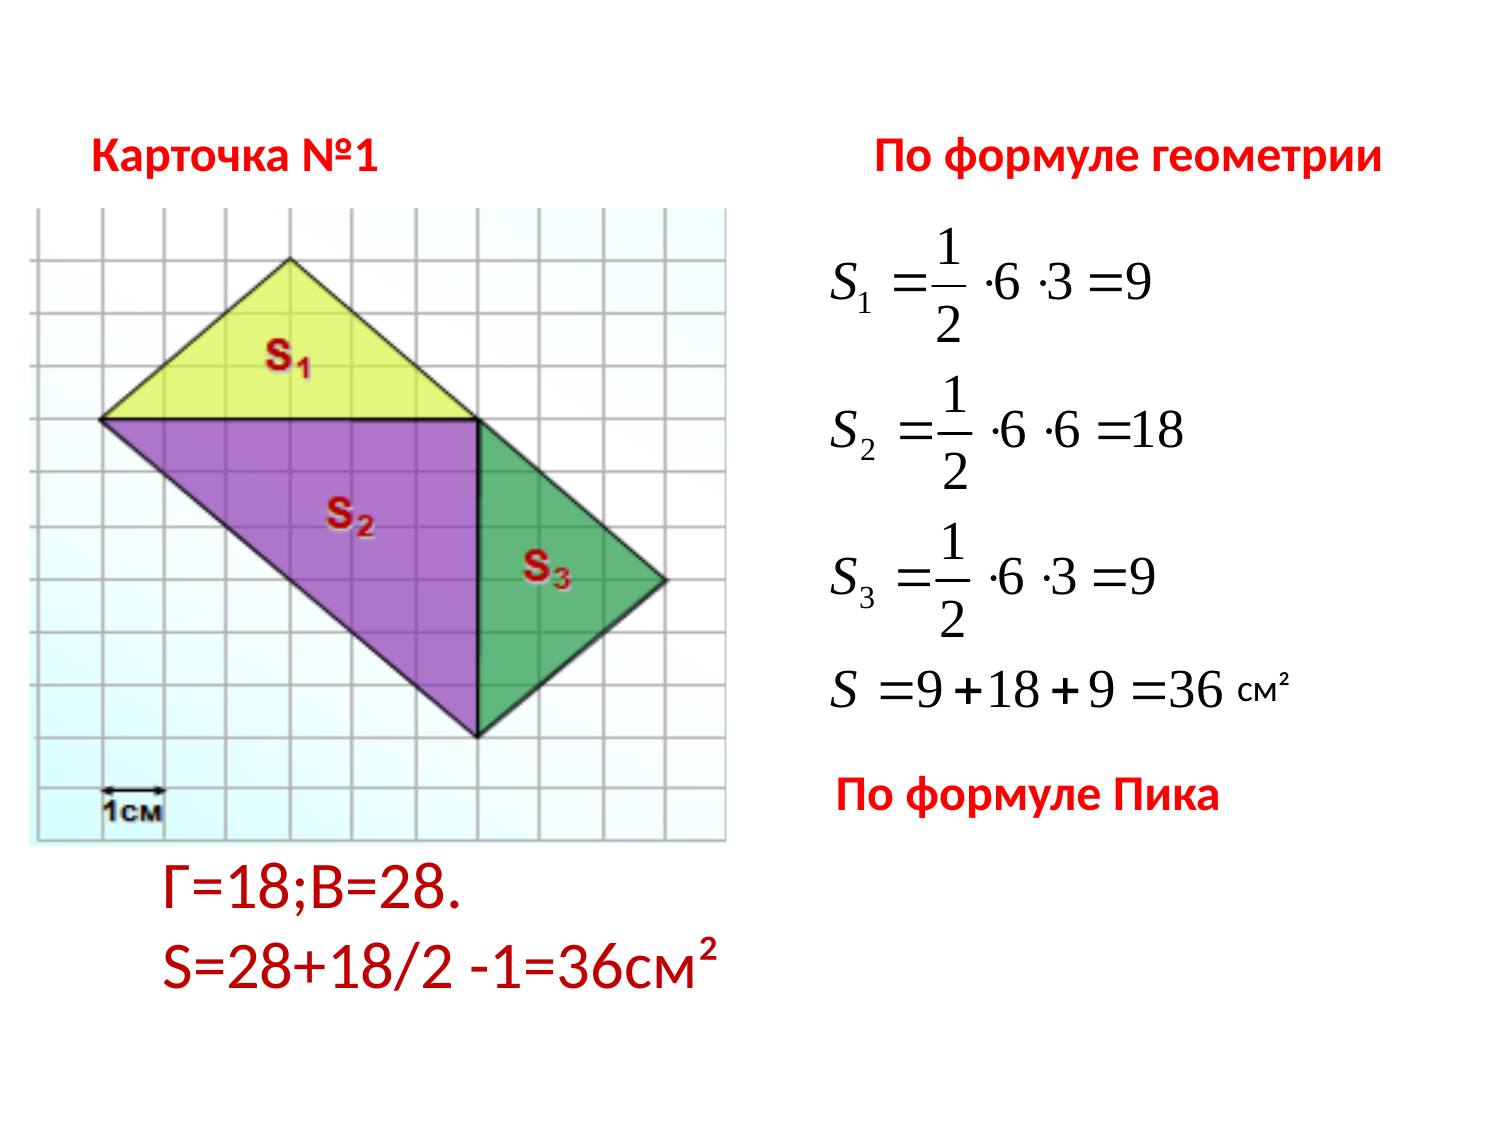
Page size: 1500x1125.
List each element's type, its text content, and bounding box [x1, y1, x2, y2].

text_box Г=18;В=28. S=28+18/2 -1=36см² [147, 609, 939, 1010]
text_box Карточка №1 По формуле геометрии [76, 113, 1447, 189]
text_box По формуле Пика [939, 753, 1447, 828]
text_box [820, 212, 1234, 718]
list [29, 207, 727, 846]
text_box см² [1239, 656, 1317, 717]
